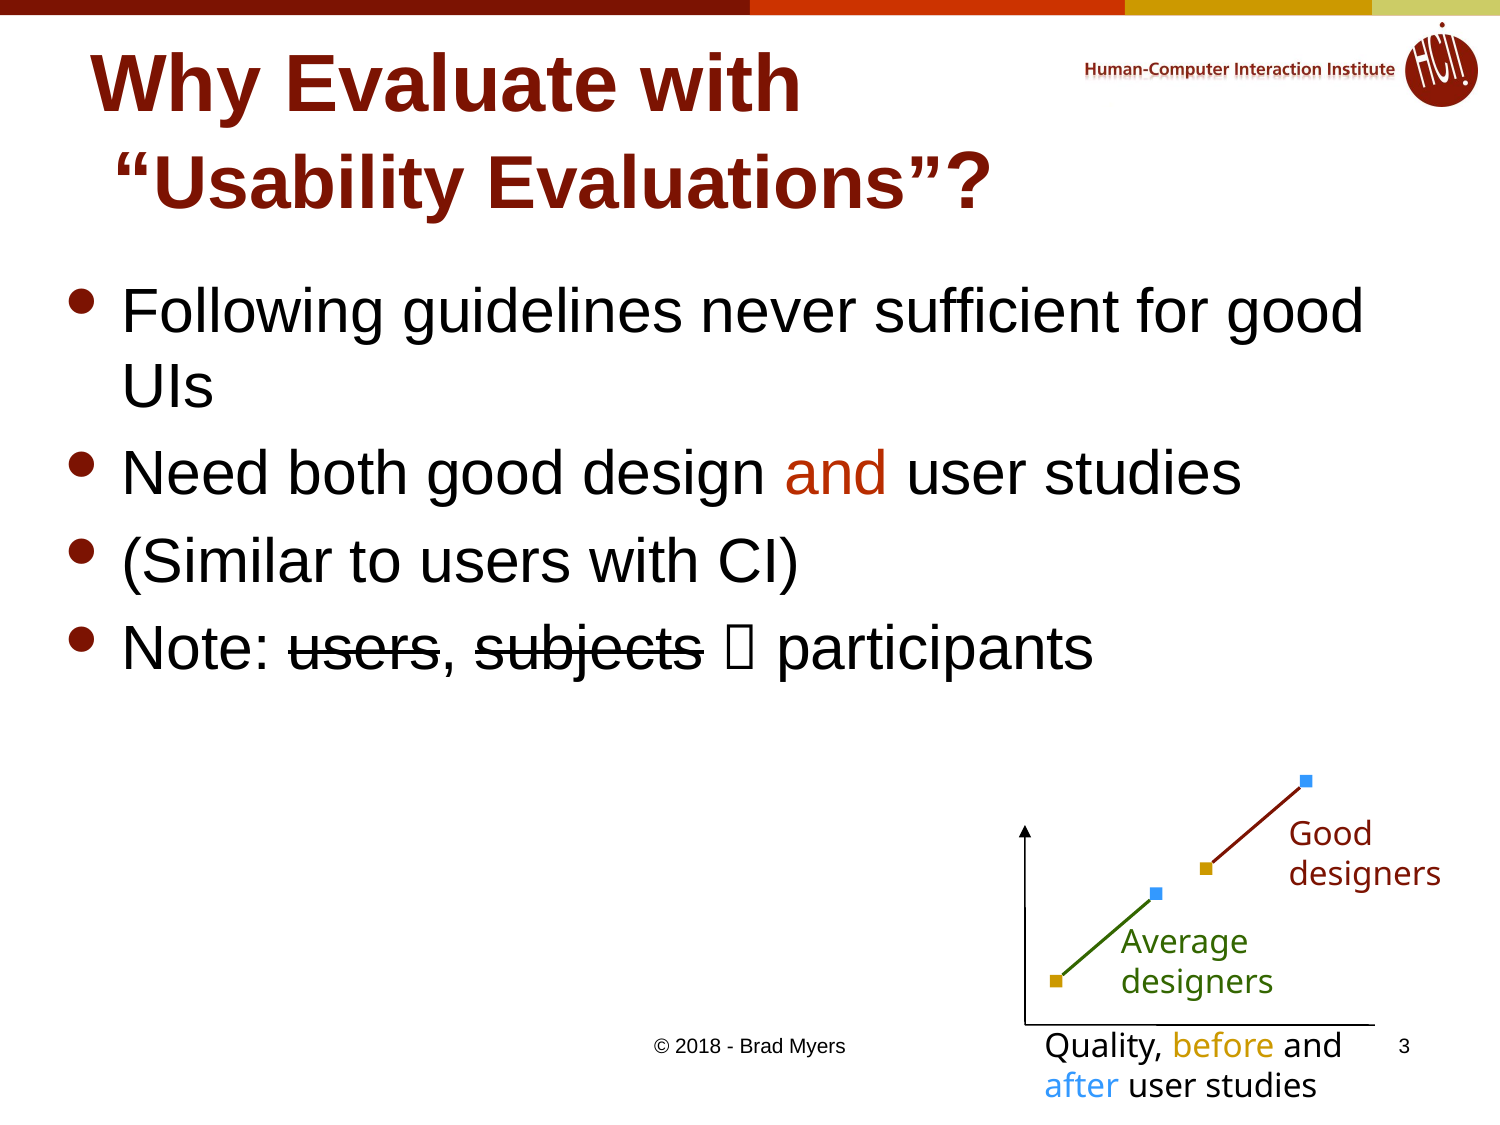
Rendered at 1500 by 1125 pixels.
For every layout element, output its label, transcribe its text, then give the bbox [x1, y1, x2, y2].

text_box Good designers [1273, 804, 1457, 900]
slide_number 3 [1358, 1024, 1426, 1101]
text_box [1199, 862, 1213, 875]
text_box [1299, 774, 1313, 788]
list Following guidelines never sufficient for good UIs Need both good design and user studies (Similar to users with CI) Note: users, subjects  participants [49, 262, 1470, 913]
picture [1413, 22, 1478, 107]
text_box [1018, 825, 1032, 1024]
footer © 2018 - Brad Myers [512, 1024, 988, 1101]
text_box [1049, 974, 1063, 988]
text_box Quality, before and after user studies [1029, 1017, 1358, 1112]
title Why Evaluate with “Usability Evaluations”? [74, 19, 1413, 233]
text_box [1149, 887, 1163, 900]
text_box Average designers [1105, 912, 1289, 1008]
